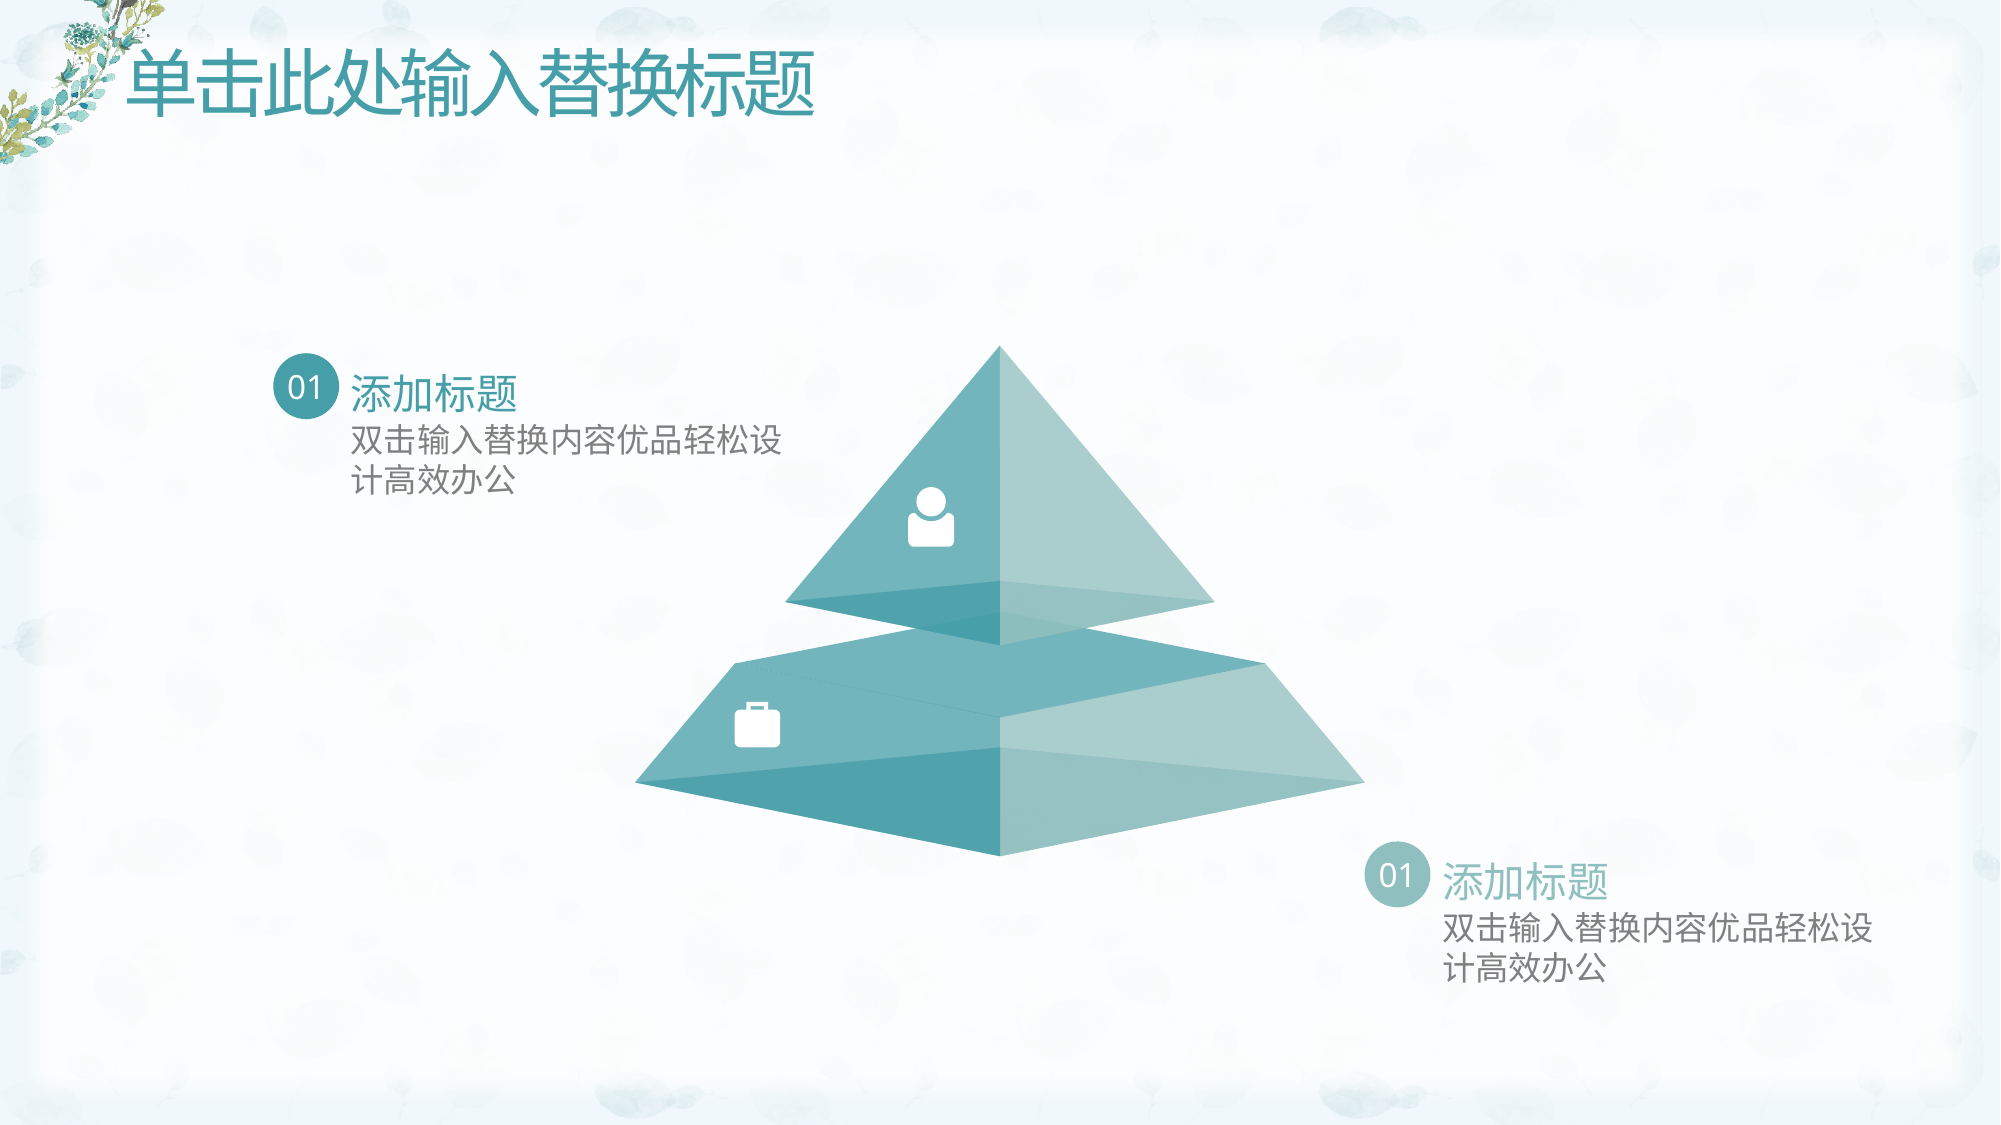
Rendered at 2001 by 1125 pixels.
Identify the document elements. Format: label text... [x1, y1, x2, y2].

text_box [634, 611, 1366, 857]
text_box 添加标题 [336, 350, 785, 411]
text_box 双击输入替换内容优品轻松设计高效办公 [336, 411, 785, 506]
text_box 添加标题 [1427, 838, 1896, 899]
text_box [785, 345, 1215, 646]
text_box 01 [272, 352, 336, 421]
text_box 双击输入替换内容优品轻松设计高效办公 [1427, 899, 1896, 995]
title 单击此处输入替换标题 [109, 38, 1834, 136]
text_box 01 [1363, 840, 1427, 909]
picture [0, 0, 171, 191]
